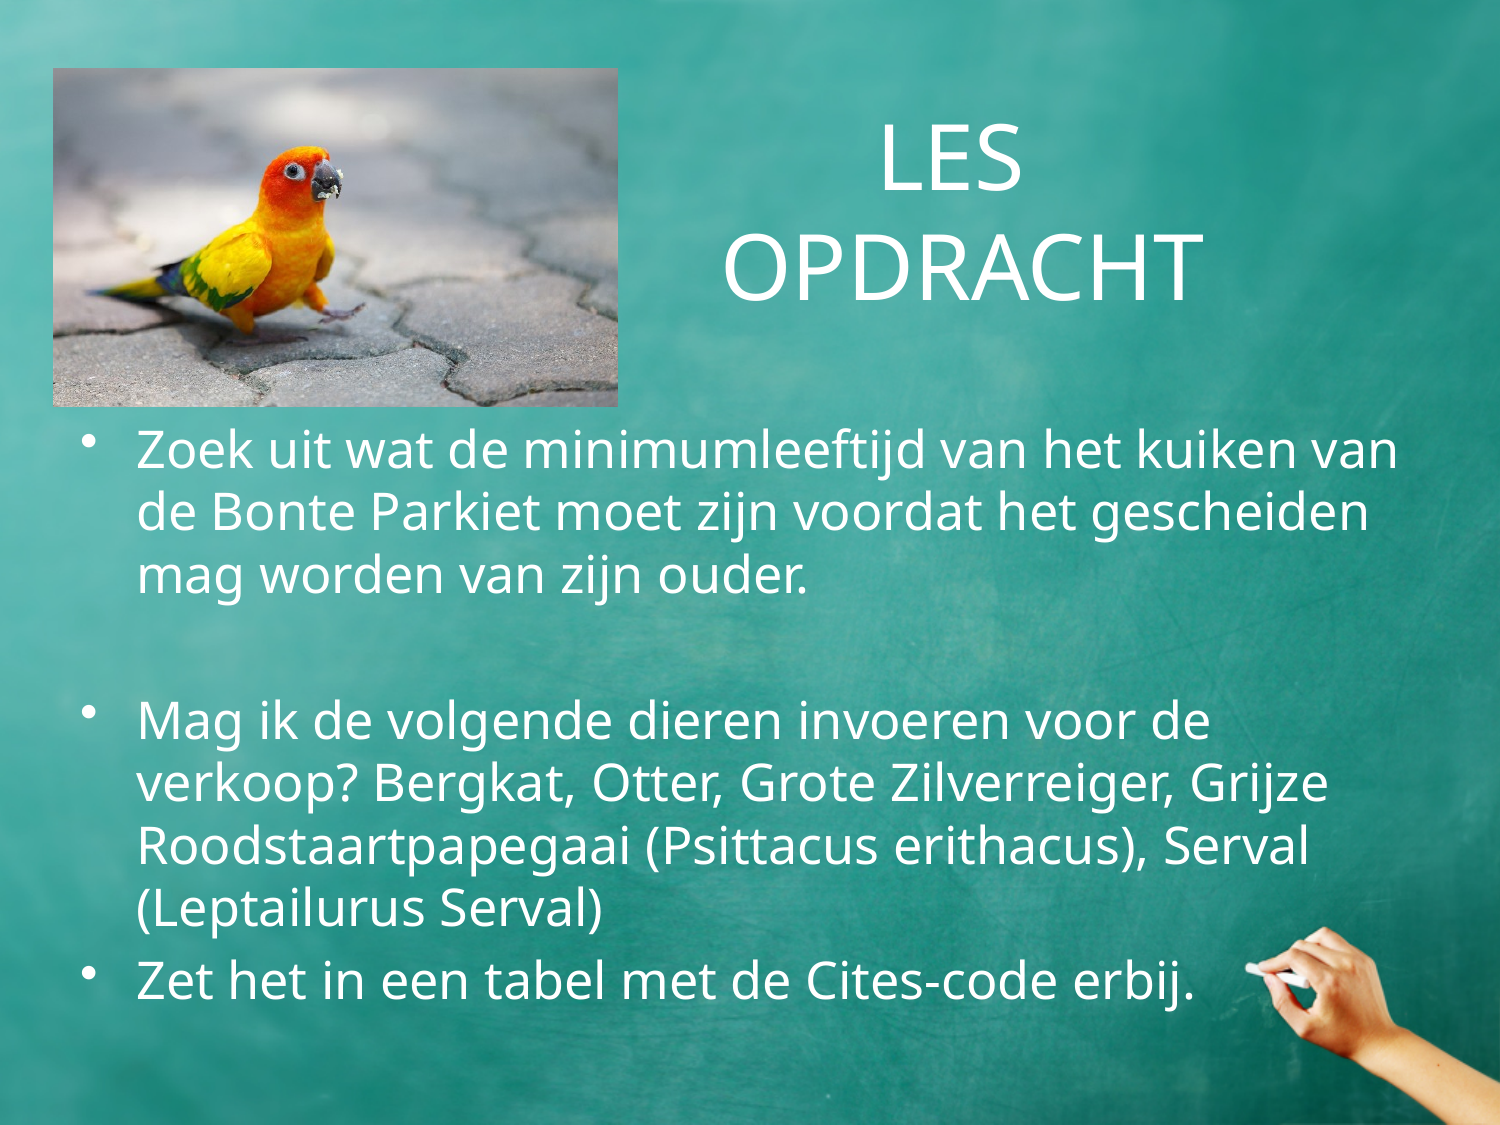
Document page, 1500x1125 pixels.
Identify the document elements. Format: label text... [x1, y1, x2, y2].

picture [0, 0, 1500, 1125]
list Zoek uit wat de minimumleeftijd van het kuiken van de Bonte Parkiet moet zijn voordat het gescheiden mag worden van zijn ouder. Mag ik de volgende dieren invoeren voor de verkoop? Bergkat, Otter, Grote Zilverreiger, Grijze Roodstaartpapegaai (Psittacus erithacus), Serval (Leptailurus Serval) Zet het in een tabel met de Cites-code erbij. [64, 408, 1459, 1071]
title LES OPDRACHT [618, 68, 1471, 350]
